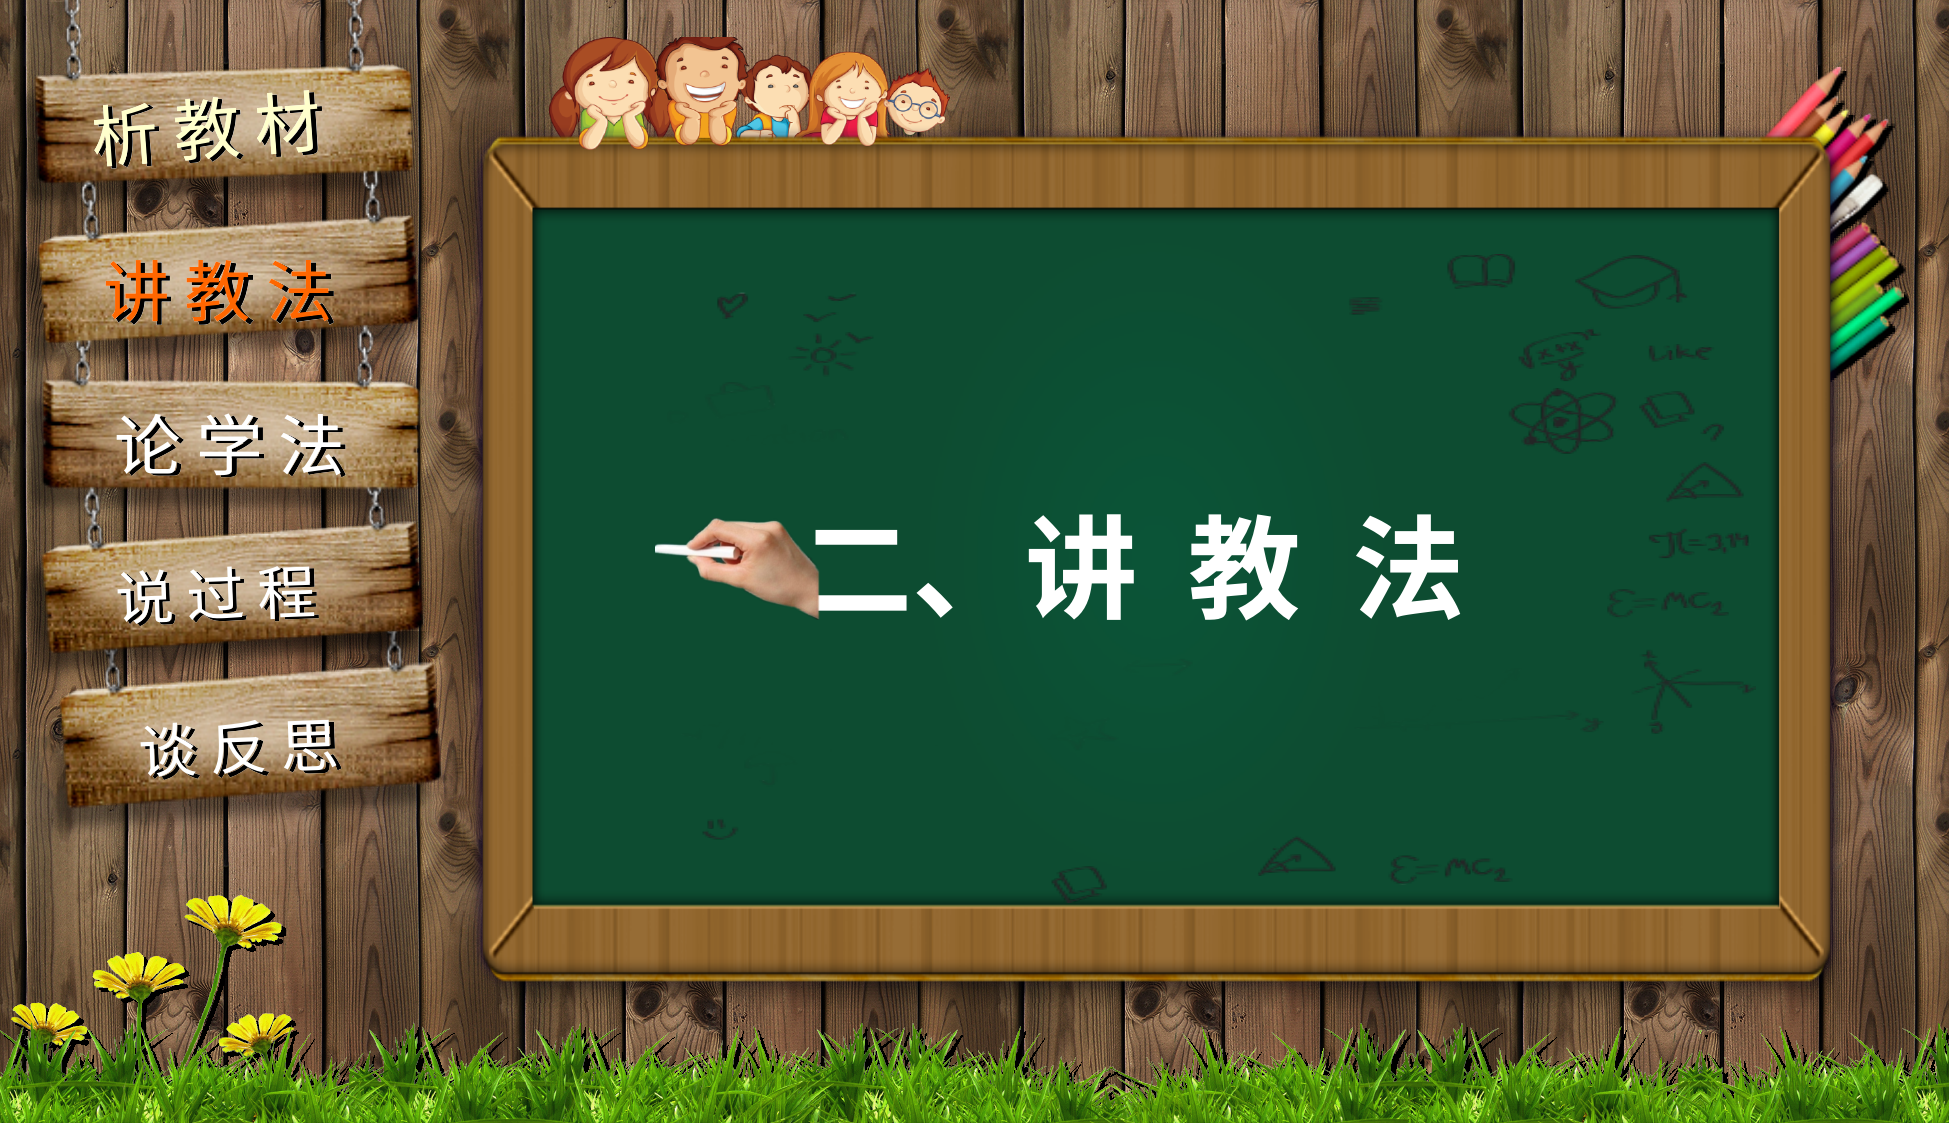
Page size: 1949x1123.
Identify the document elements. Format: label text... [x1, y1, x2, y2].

text_box 讲 教 法 [88, 242, 420, 337]
text_box 二、讲 教 法 [785, 490, 1660, 641]
text_box 析 教 材 [73, 65, 411, 184]
picture [0, 0, 1949, 1123]
